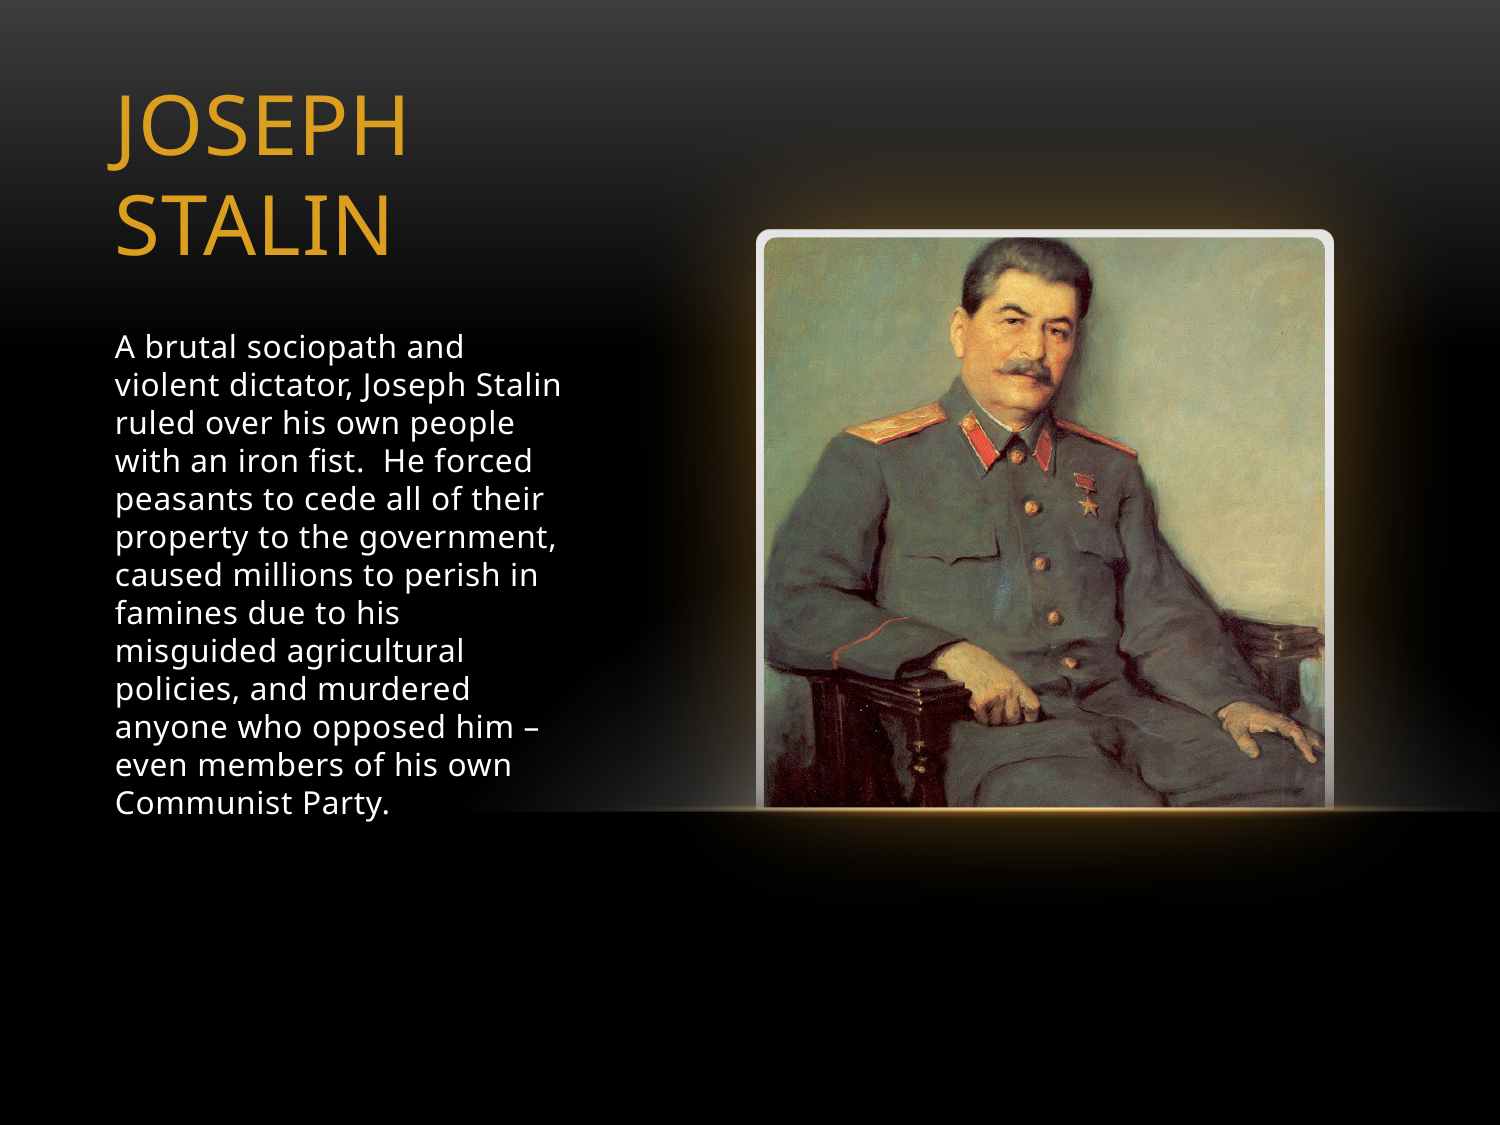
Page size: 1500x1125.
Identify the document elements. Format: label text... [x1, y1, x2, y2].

title JOSEPH STALIN [99, 99, 588, 280]
list A brutal sociopath and violent dictator, Joseph Stalin ruled over his own people with an iron fist. He forced peasants to cede all of their property to the government, caused millions to perish in famines due to his misguided agricultural policies, and murdered anyone who opposed him – even members of his own Communist Party. [99, 324, 588, 857]
picture [0, 0, 1500, 1125]
